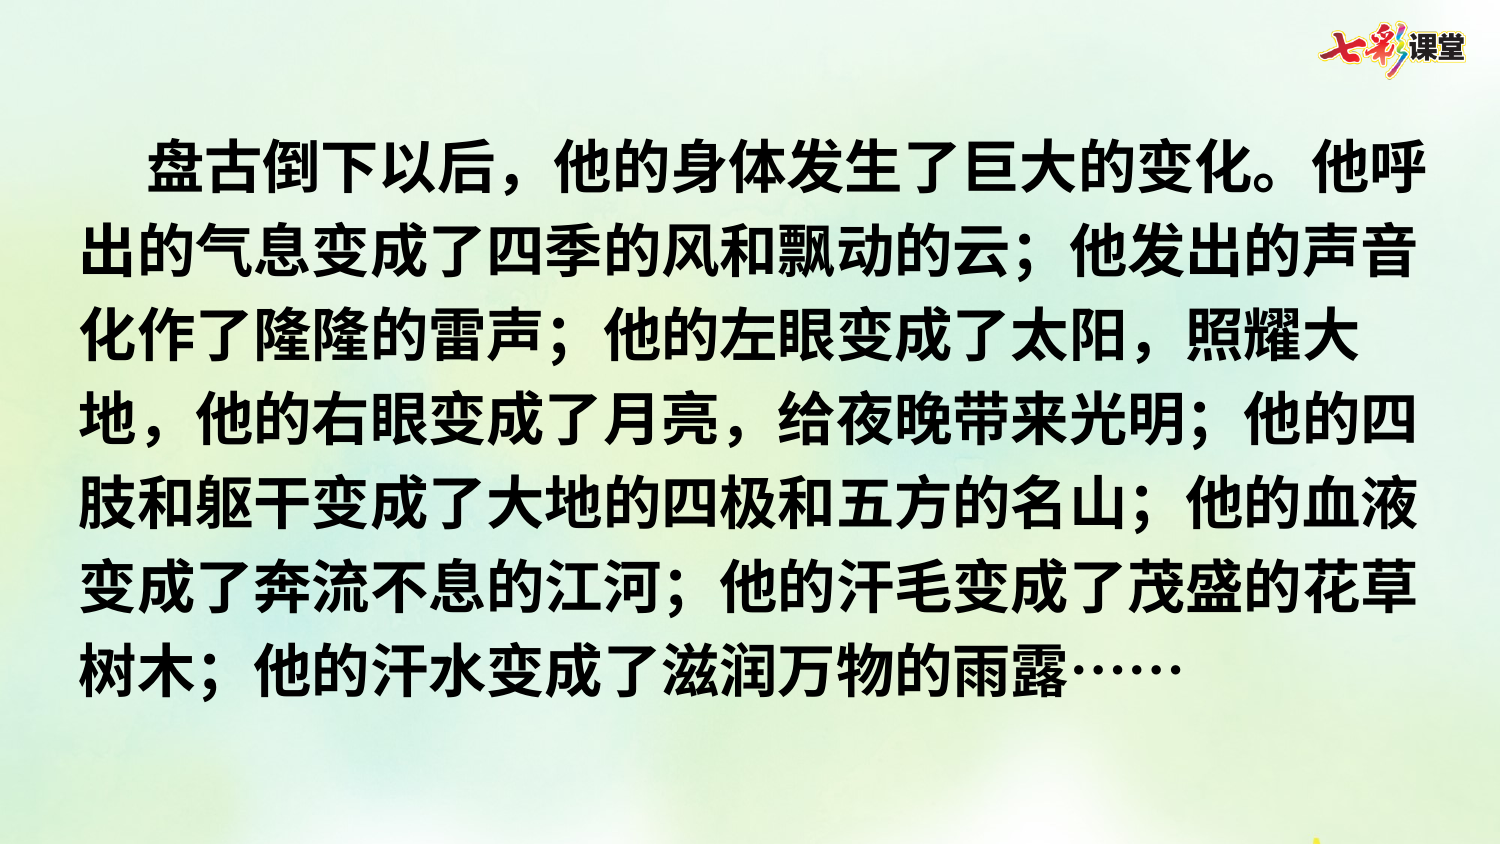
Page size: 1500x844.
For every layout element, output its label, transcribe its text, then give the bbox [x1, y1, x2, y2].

picture [0, 0, 1500, 844]
text_box 盘古倒下以后，他的身体发生了巨大的变化。他呼出的气息变成了四季的风和飘动的云；他发出的声音化作了隆隆的雷声；他的左眼变成了太阳，照耀大地，他的右眼变成了月亮，给夜晚带来光明；他的四肢和躯干变成了大地的四极和五方的名山；他的血液变成了奔流不息的江河；他的汗毛变成了茂盛的花草树木；他的汗水变成了滋润万物的雨露…… [67, 110, 1441, 710]
